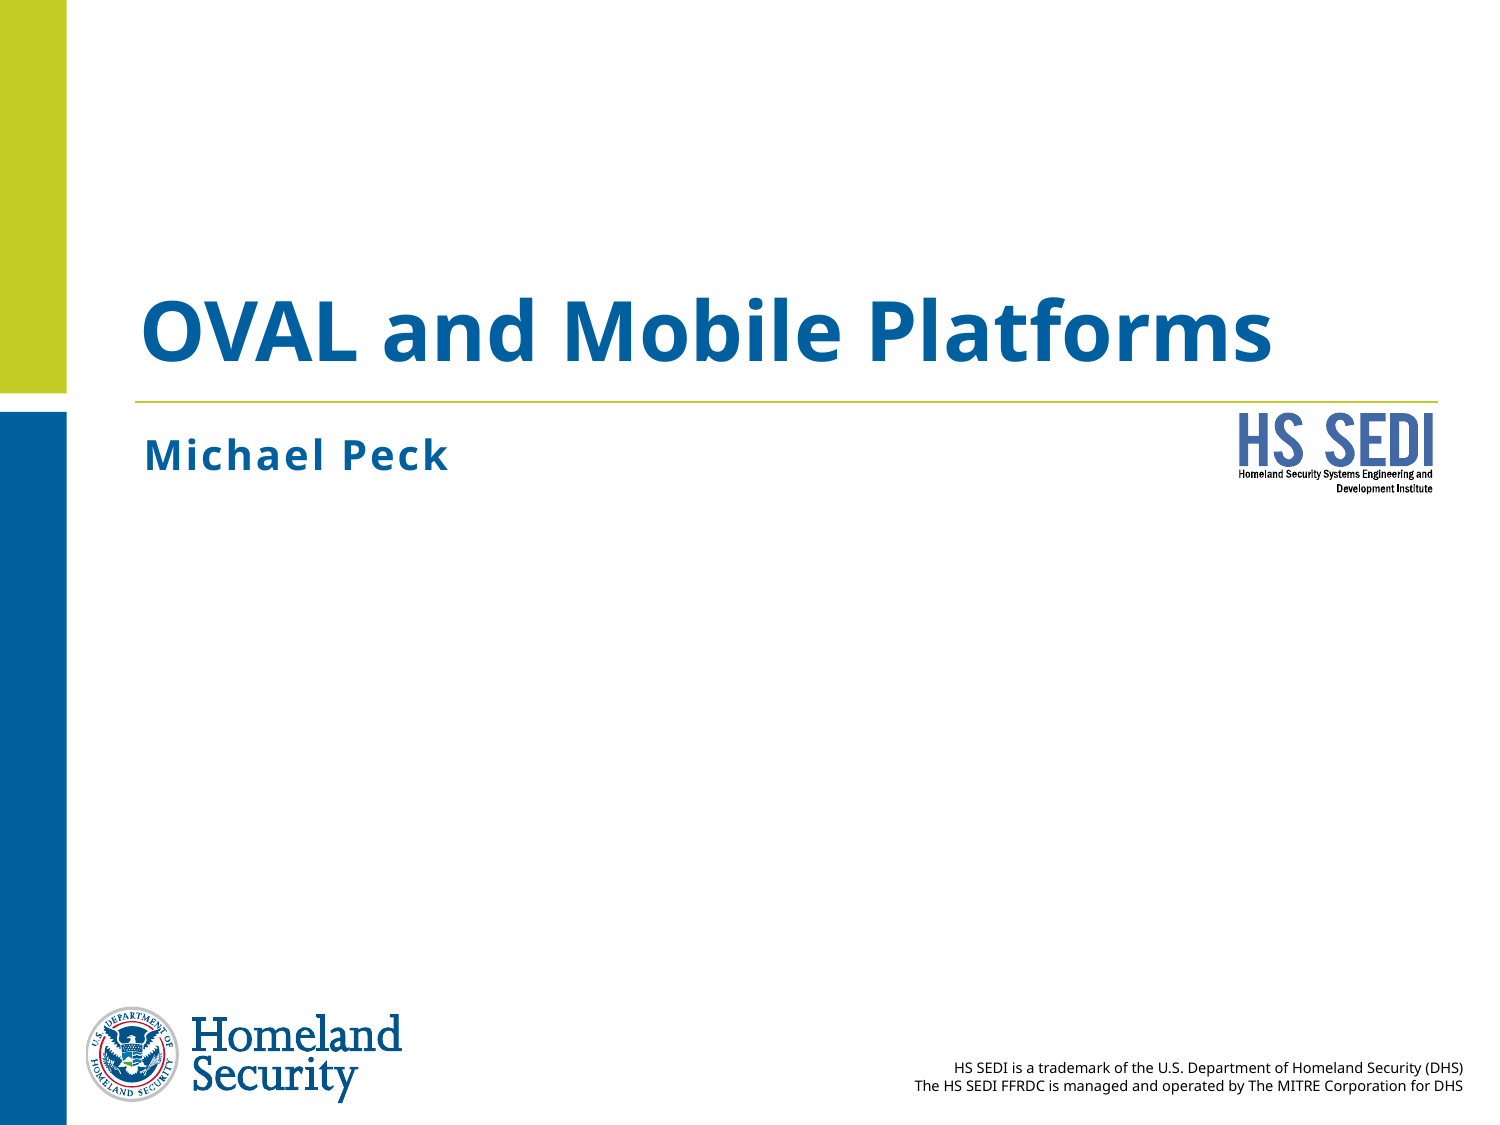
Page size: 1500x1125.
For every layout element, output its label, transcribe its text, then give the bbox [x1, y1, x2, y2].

subtitle Michael Peck [128, 421, 884, 769]
title OVAL and Mobile Platforms [124, 60, 1313, 386]
